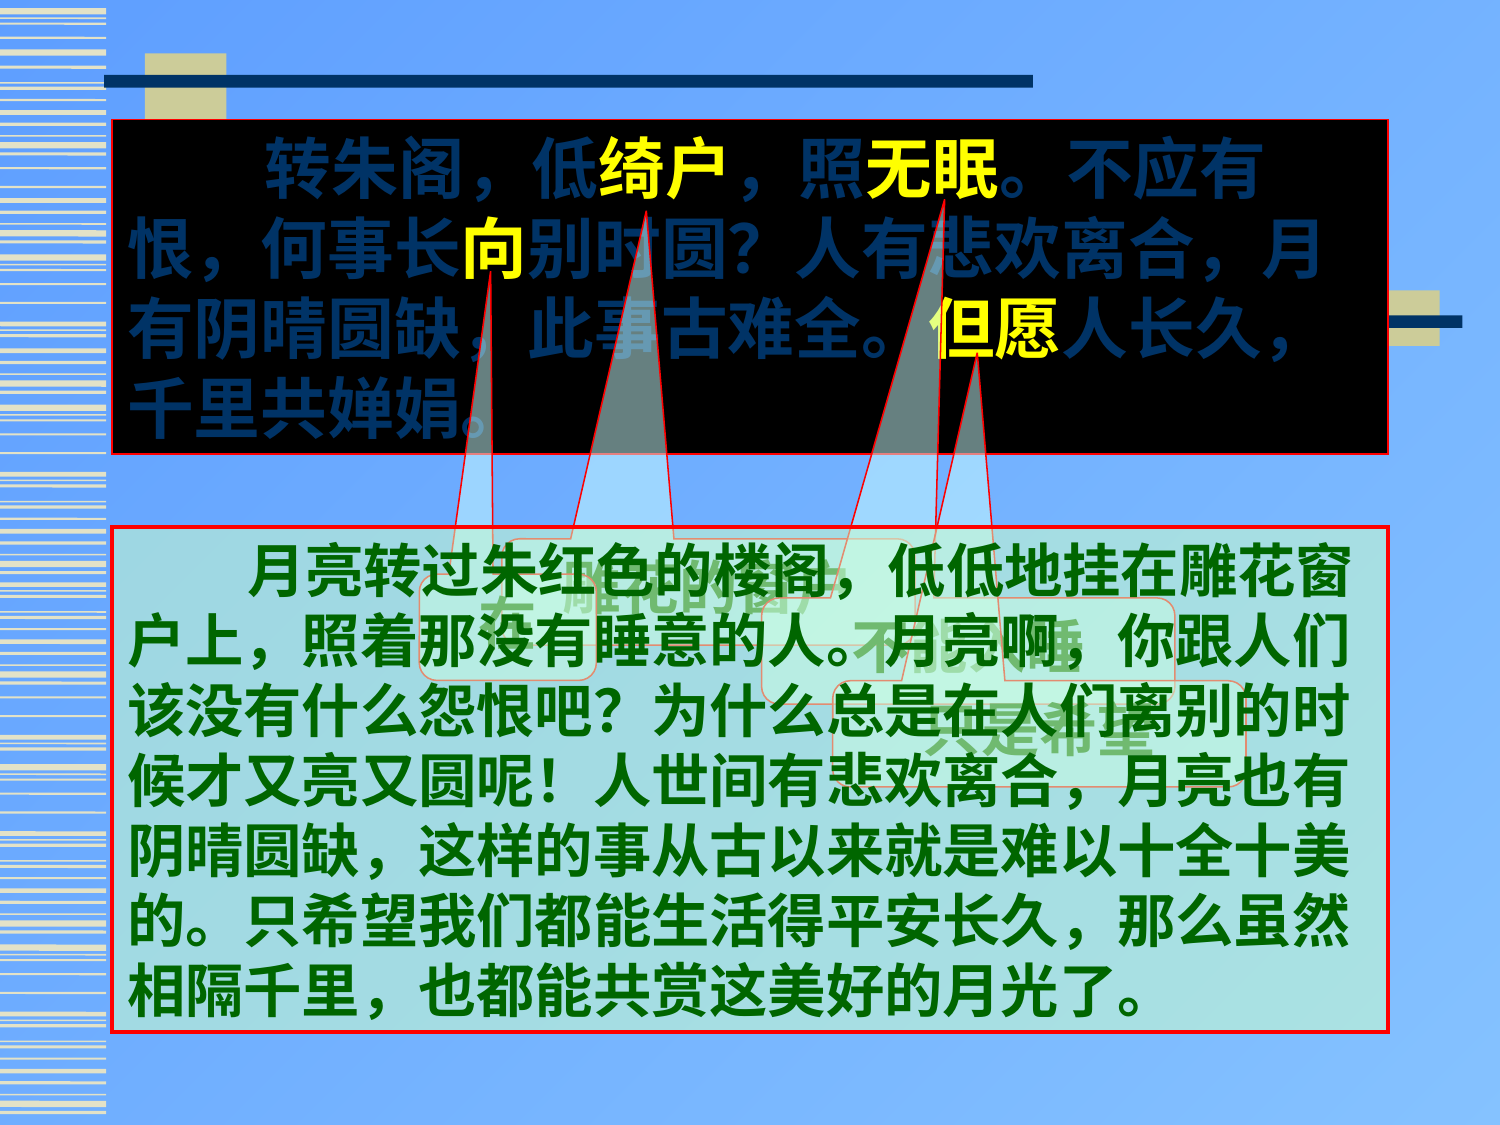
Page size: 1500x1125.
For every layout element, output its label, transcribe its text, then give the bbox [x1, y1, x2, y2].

text_box 月亮转过朱红色的楼阁，低低地挂在雕花窗户上，照着那没有睡意的人。月亮啊，你跟人们该没有什么怨恨吧？为什么总是在人们离别的时候才又亮又圆呢！人世间有悲欢离合，月亮也有阴晴圆缺，这样的事从古以来就是难以十全十美的。只希望我们都能生活得平安长久，那么虽然相隔千里，也都能共赏这美好的月光了。 [112, 527, 1388, 1032]
text_box 不能入睡 [850, 199, 945, 527]
text_box 只是希望 [937, 352, 992, 527]
text_box 雕花的窗户 [573, 210, 673, 527]
text_box 转朱阁，低绮户，照无眠。不应有恨，何事长向别时圆？人有悲欢离合，月有阴晴圆缺，此事古难全。但愿人长久，千里共婵娟。 [112, 119, 1388, 455]
text_box 明月 喻清高 [25, 0, 40, 8]
text_box 明月 喻清高 [0, 25, 15, 36]
text_box 在 [455, 271, 493, 527]
